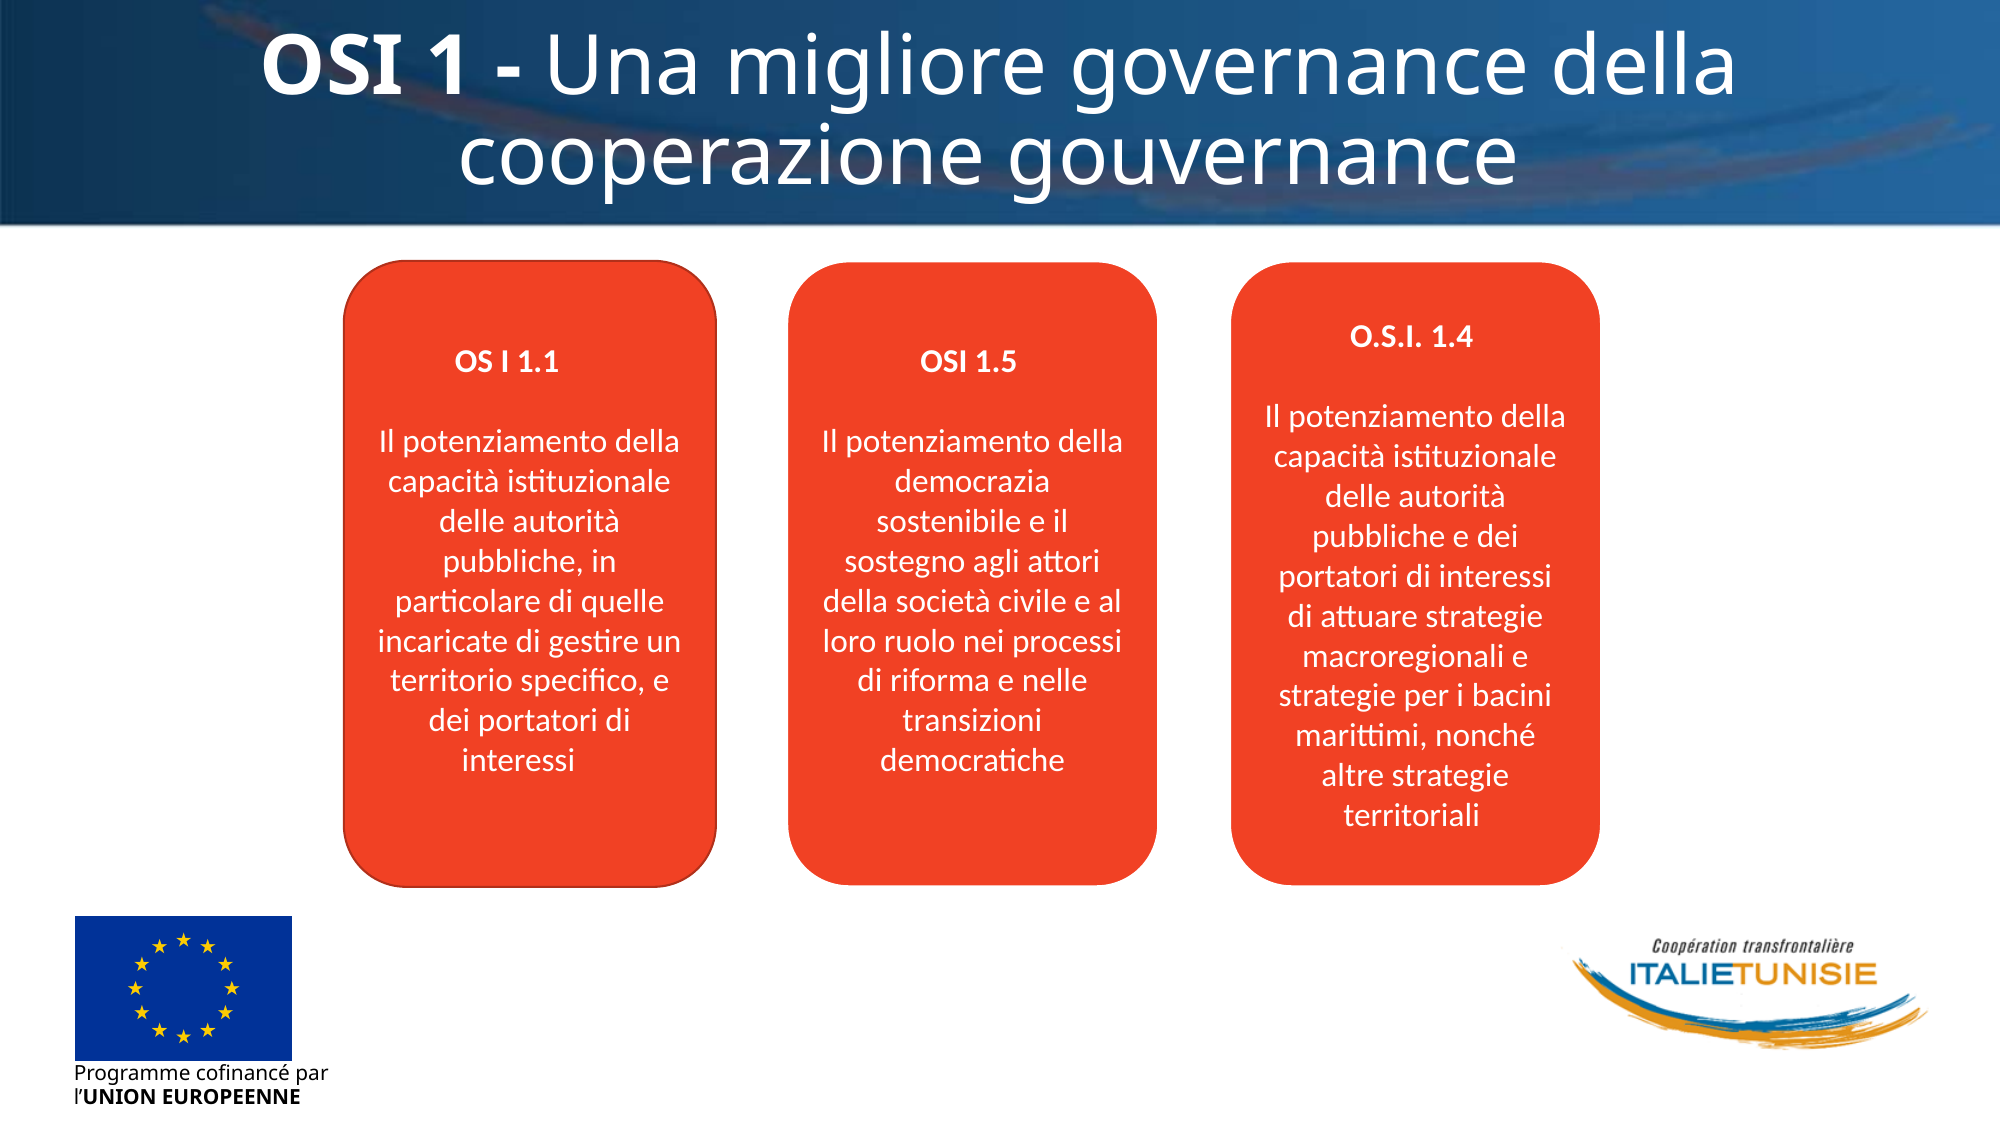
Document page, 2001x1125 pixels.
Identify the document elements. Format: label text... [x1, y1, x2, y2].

text_box OSI 1.5 Il potenziamento della democrazia sostenibile e il sostegno agli attori della società civile e al loro ruolo nei processi di riforma e nelle transizioni democratiche [785, 259, 1161, 889]
text_box OS I 1.1 Il potenziamento della capacità istituzionale delle autorità pubbliche, in particolare di quelle incaricate di gestire un territorio specifico, e dei portatori di interessi [342, 259, 717, 888]
title OSI 1 - Una migliore governance della cooperazione gouvernance [137, 14, 1863, 233]
picture [0, 0, 2000, 229]
text_box O.S.I. 1.4 Il potenziamento della capacità istituzionale delle autorità pubbliche e dei portatori di interessi di attuare strategie macroregionali e strategie per i bacini marittimi, nonché altre strategie territoriali [1227, 259, 1604, 889]
picture [75, 916, 292, 1061]
picture [1559, 894, 1942, 1085]
